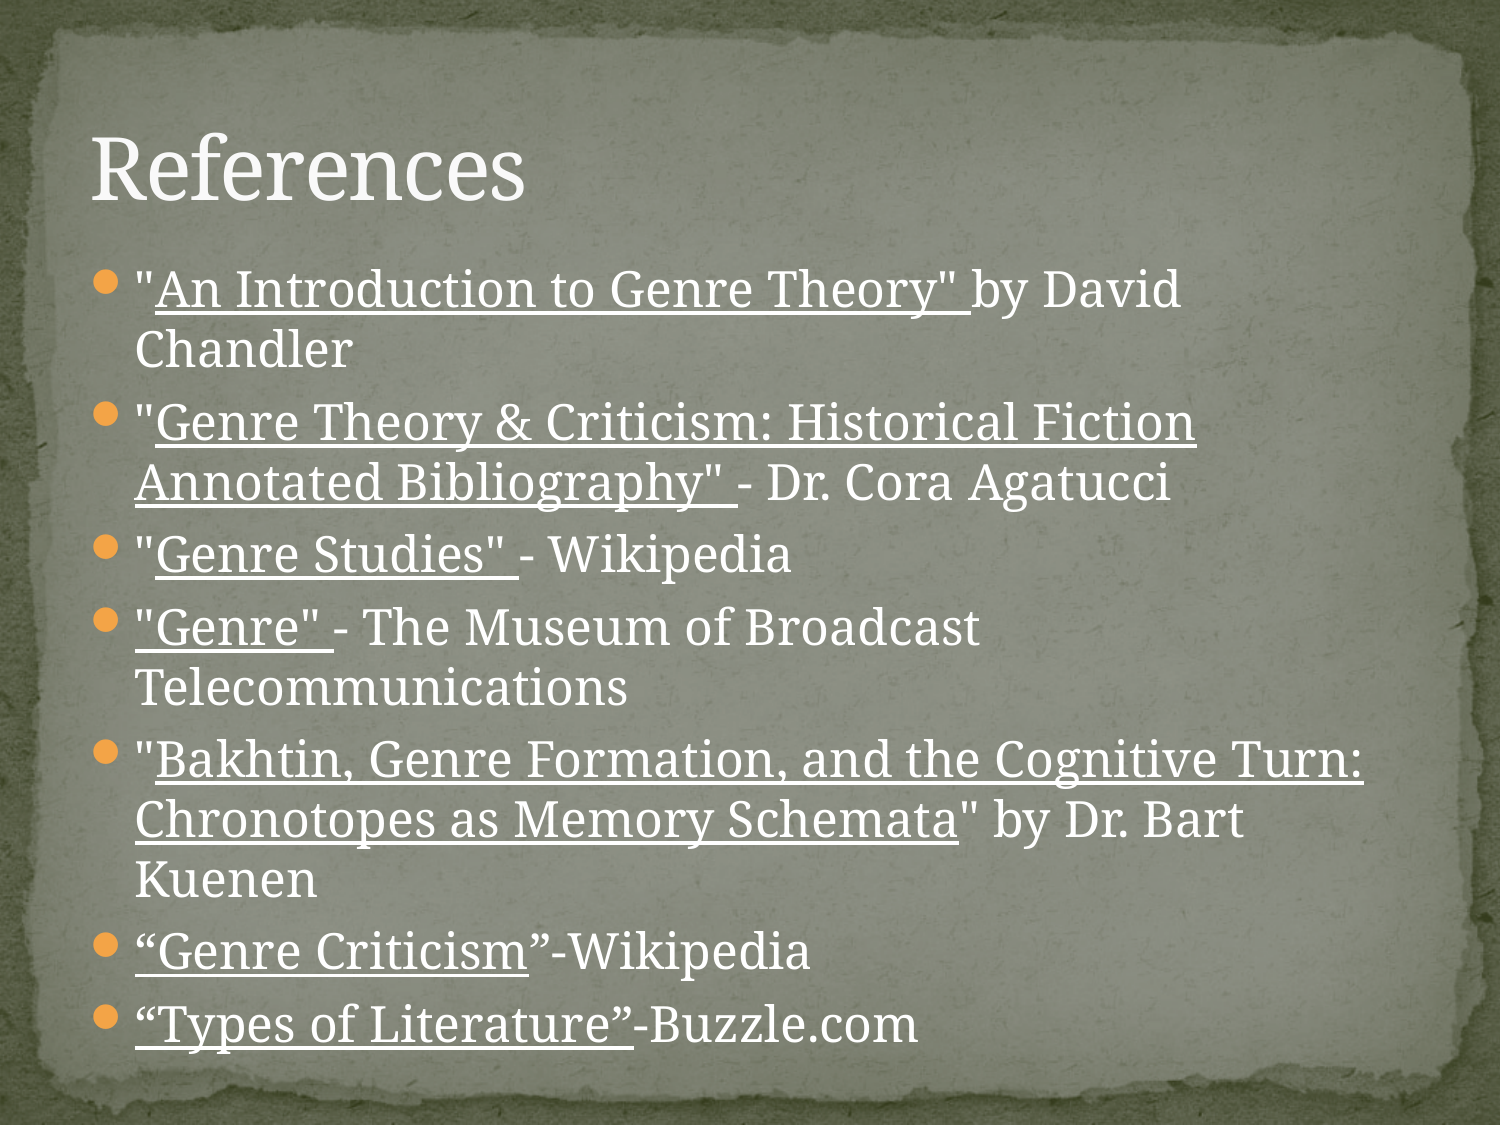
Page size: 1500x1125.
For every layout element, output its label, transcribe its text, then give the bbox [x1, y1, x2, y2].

title References [74, 24, 1425, 225]
list "An Introduction to Genre Theory" by David Chandler "Genre Theory & Criticism: Historical Fiction Annotated Bibliography" - Dr. Cora Agatucci "Genre Studies" - Wikipedia "Genre" - The Museum of Broadcast Telecommunications "Bakhtin, Genre Formation, and the Cognitive Turn: Chronotopes as Memory Schemata" by Dr. Bart Kuenen “Genre Criticism”-Wikipedia “Types of Literature”-Buzzle.com [75, 249, 1425, 1000]
